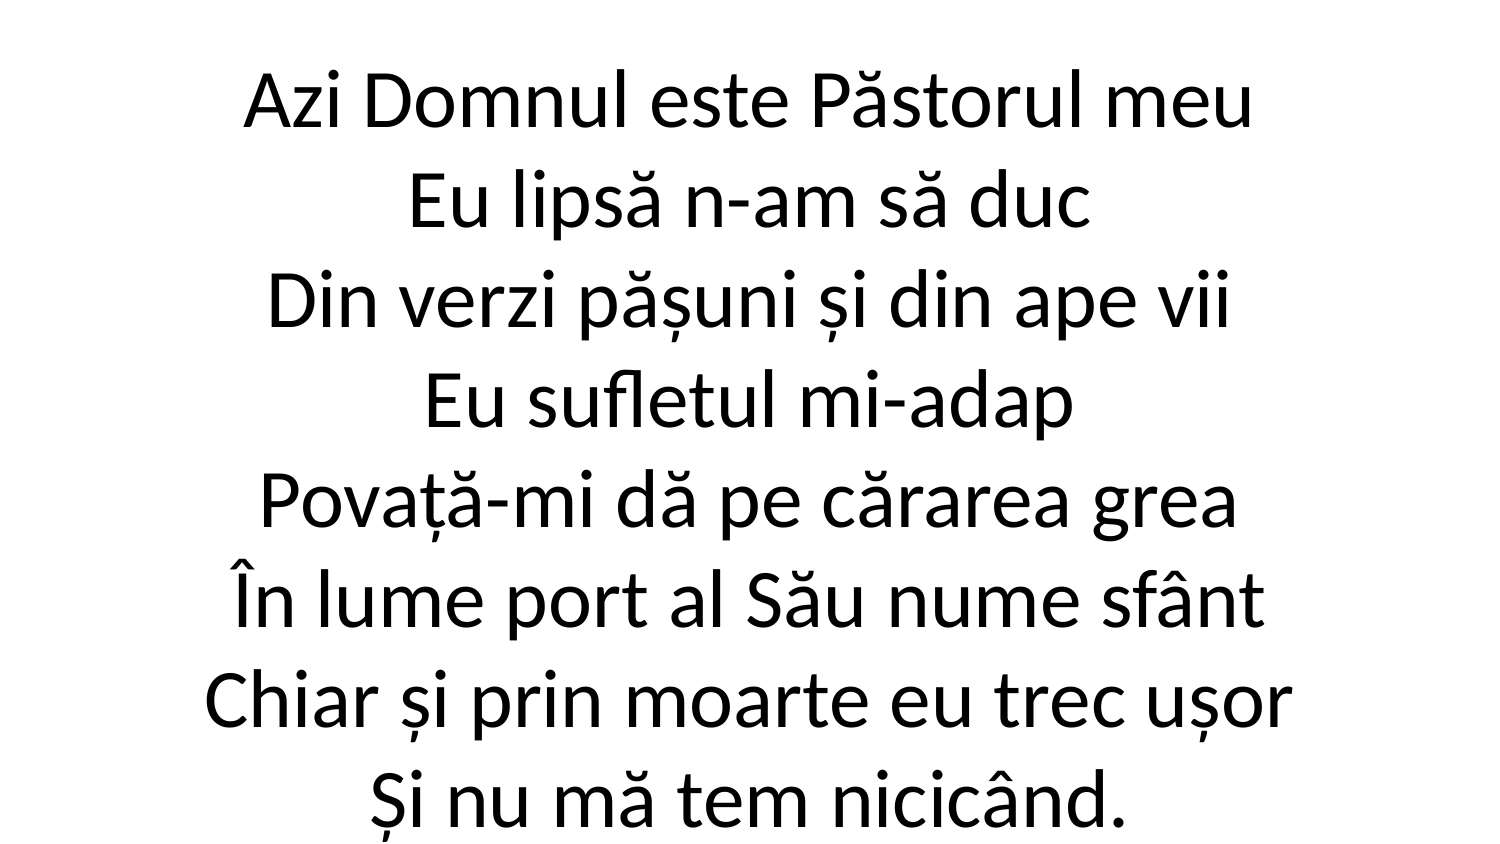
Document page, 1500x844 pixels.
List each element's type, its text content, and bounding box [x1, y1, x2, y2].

text_box Azi Domnul este Păstorul meu Eu lipsă n-am să duc Din verzi pășuni și din ape vii Eu sufletul mi-adap Povață-mi dă pe cărarea grea În lume port al Său nume sfânt Chiar și prin moarte eu trec ușor Și nu mă tem nicicând. [189, 0, 1311, 844]
